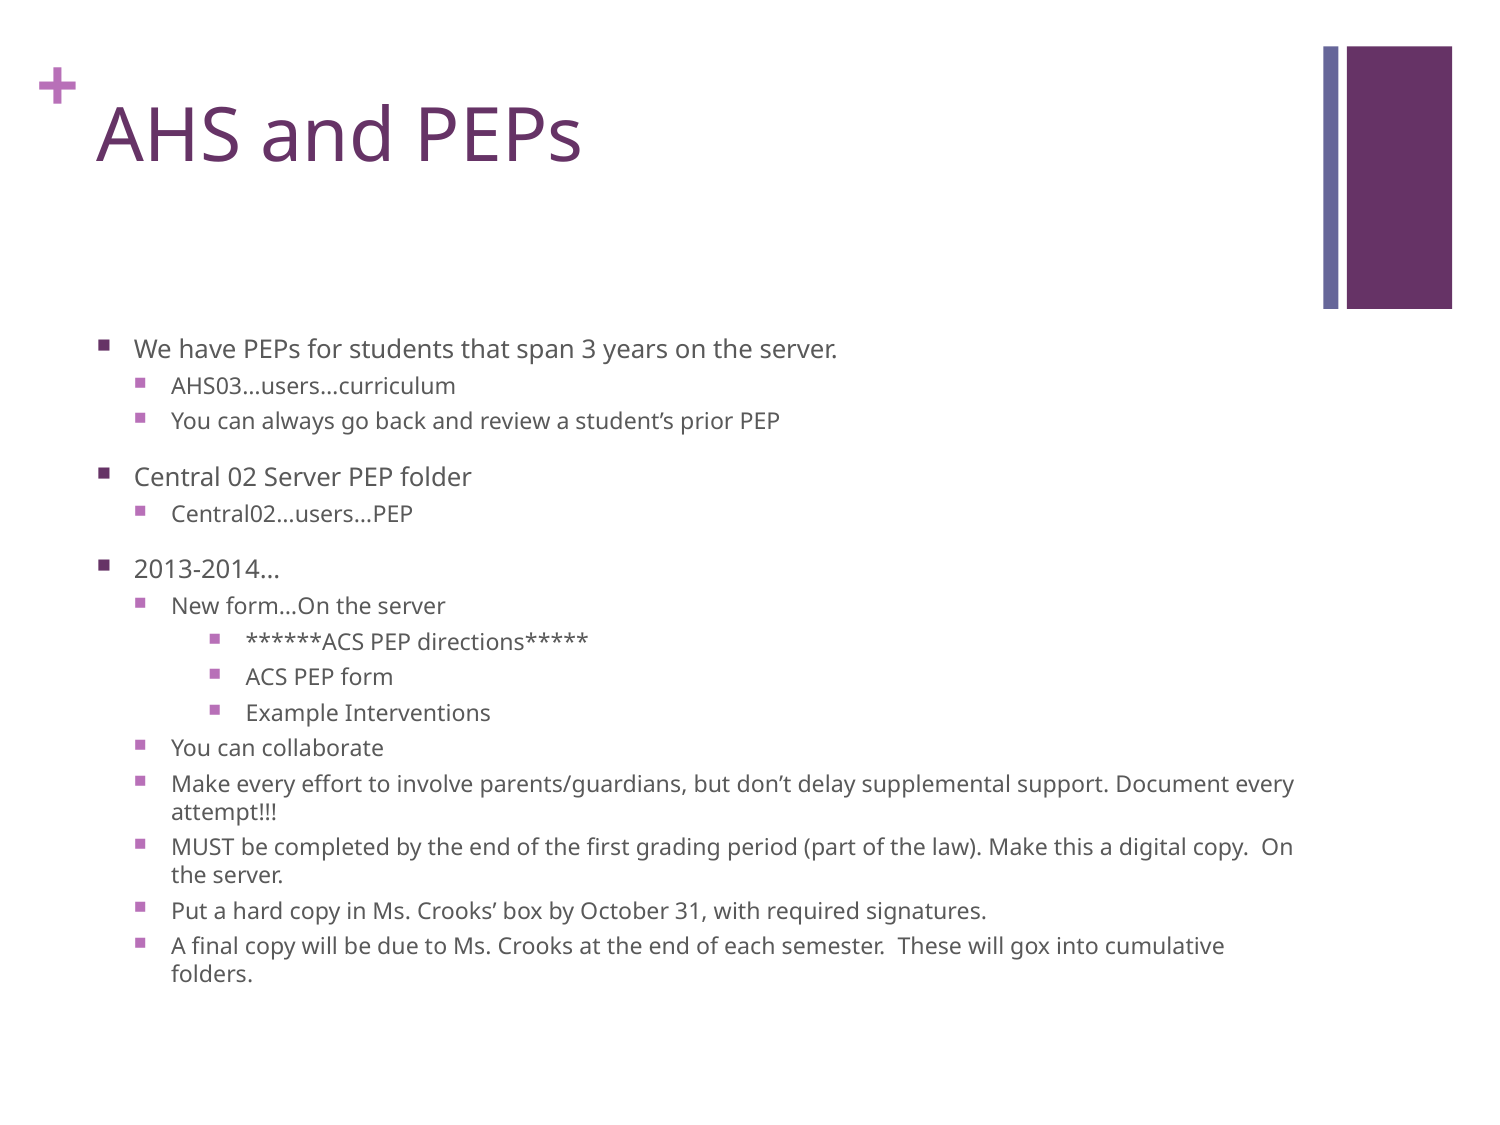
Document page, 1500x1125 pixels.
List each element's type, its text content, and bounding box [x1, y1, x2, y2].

list We have PEPs for students that span 3 years on the server. AHS03…users…curriculum You can always go back and review a student’s prior PEP Central 02 Server PEP folder Central02…users…PEP 2013-2014… New form…On the server ******ACS PEP directions***** ACS PEP form Example Interventions You can collaborate Make every effort to involve parents/guardians, but don’t delay supplemental support. Document every attempt!!! MUST be completed by the end of the first grading period (part of the law). Make this a digital copy. On the server. Put a hard copy in Ms. Crooks’ box by October 31, with required signatures. A final copy will be due to Ms. Crooks at the end of each semester. These will gox into cumulative folders. [81, 324, 1322, 1005]
title AHS and PEPs [81, 79, 1322, 263]
